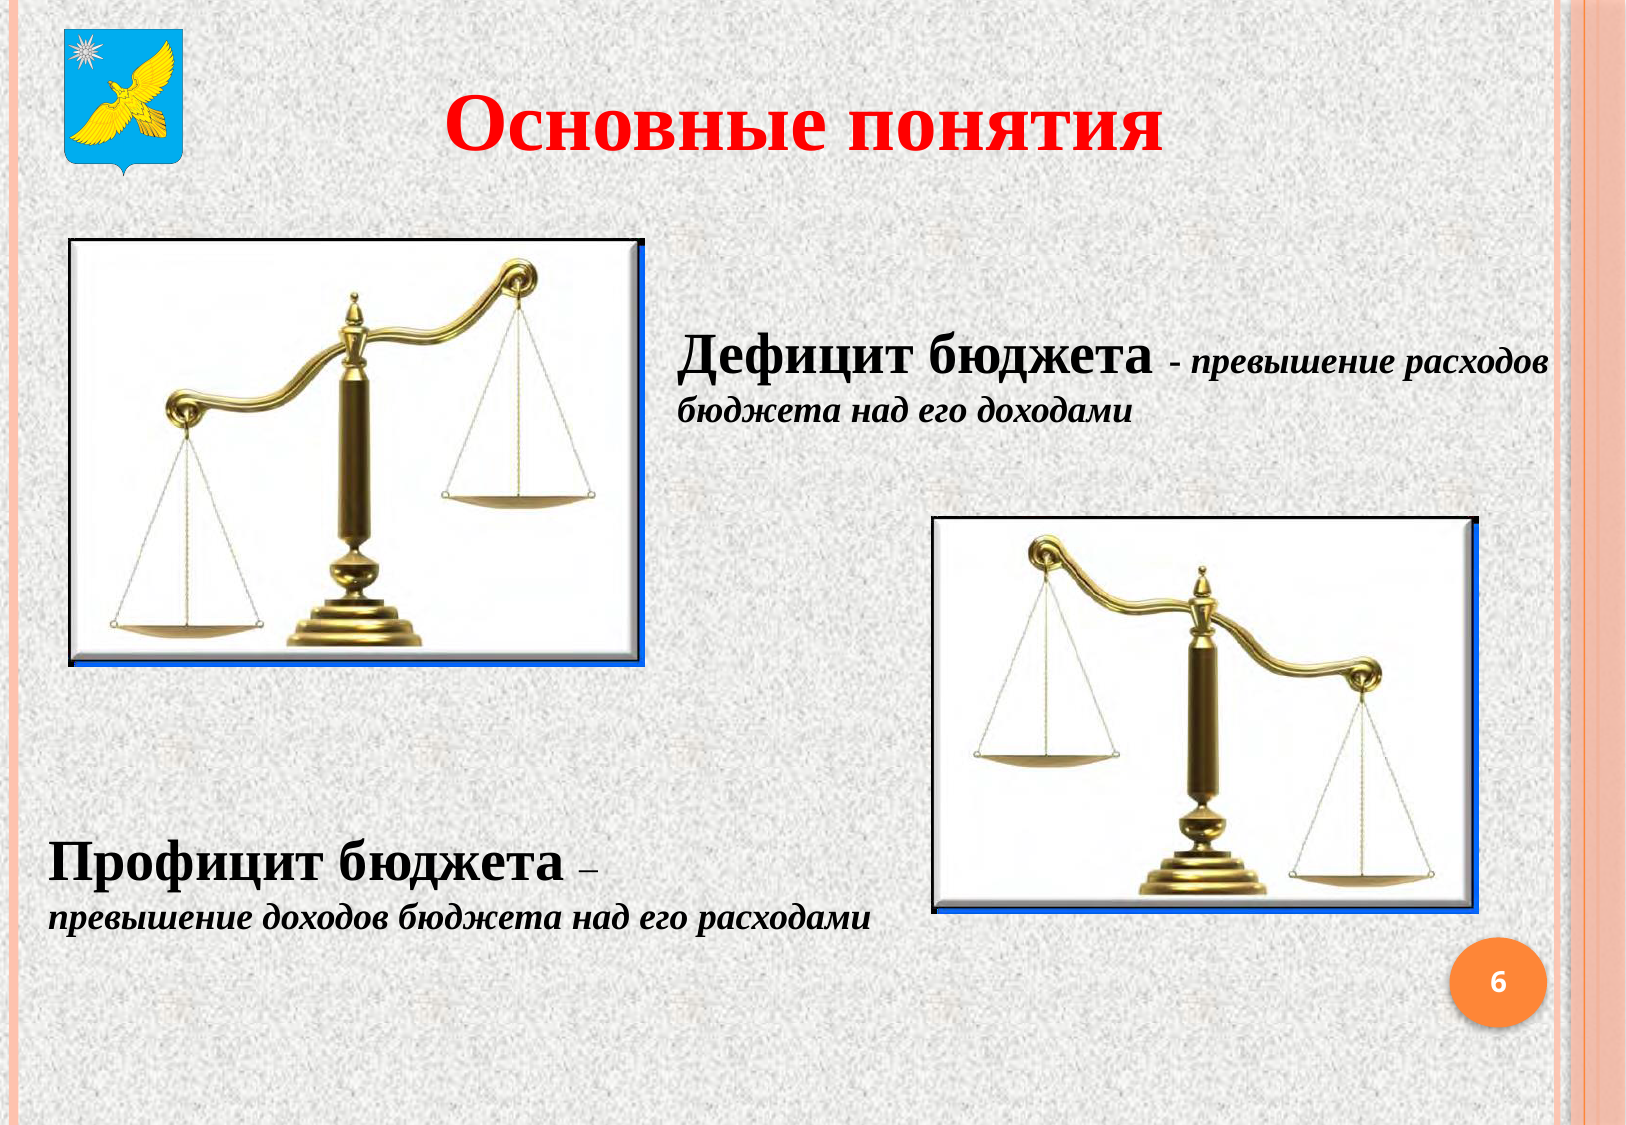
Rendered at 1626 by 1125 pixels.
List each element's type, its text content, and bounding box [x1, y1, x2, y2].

picture [19, 0, 1554, 1125]
text_box Основные понятия [408, 0, 1221, 175]
text_box Дефицит бюджета - превышение расходов бюджета над его доходами [662, 262, 1567, 438]
slide_number 6 [1444, 940, 1553, 1027]
picture [0, 0, 8, 1125]
text_box [651, 509, 1219, 616]
picture [1561, 0, 1570, 1125]
text_box Профицит бюджета – превышение доходов бюджета над его расходами [33, 769, 942, 945]
